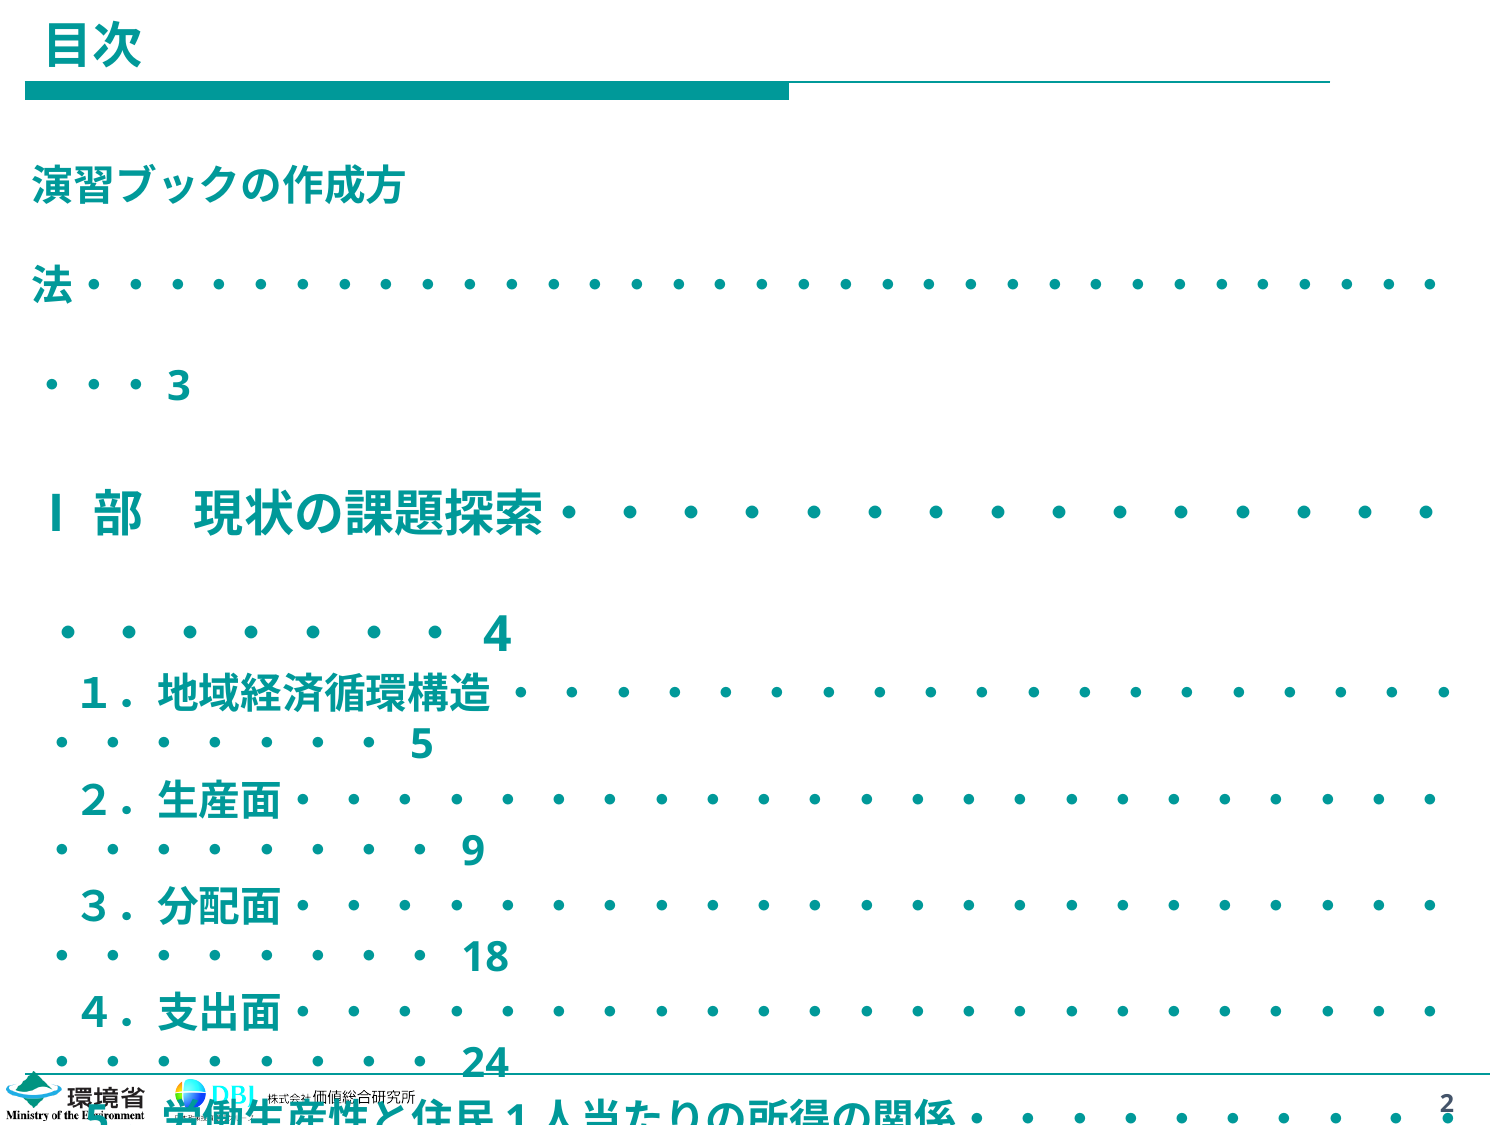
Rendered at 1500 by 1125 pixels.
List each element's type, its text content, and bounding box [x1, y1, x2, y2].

text_box 演習ブックの作成方法・・・・・・・・・・・・・・・・・・・・・・・・・・・・・・・・・・・・3 Ⅰ部 現状の課題探索・ ・ ・ ・ ・ ・ ・ ・ ・ ・ ・ ・ ・ ・ ・ ・ ・ ・ ・ ・ ・ ・ 4 １．地域経済循環構造 ・ ・ ・ ・ ・ ・ ・ ・ ・ ・ ・ ・ ・ ・ ・ ・ ・ ・ ・ ・ ・ ・ ・ ・ ・ ・ 5 ２．生産面・ ・ ・ ・ ・ ・ ・ ・ ・ ・ ・ ・ ・ ・ ・ ・ ・ ・ ・ ・ ・ ・ ・ ・ ・ ・ ・ ・ ・ ・ ・ 9 ３．分配面・ ・ ・ ・ ・ ・ ・ ・ ・ ・ ・ ・ ・ ・ ・ ・ ・ ・ ・ ・ ・ ・ ・ ・ ・ ・ ・ ・ ・ ・ ・ 18 ４．支出面・ ・ ・ ・ ・ ・ ・ ・ ・ ・ ・ ・ ・ ・ ・ ・ ・ ・ ・ ・ ・ ・ ・ ・ ・ ・ ・ ・ ・ ・ ・ 24 5．労働生産性と住民1人当たりの所得の関係・ ・ ・ ・ ・ ・ ・ ・ ・ ・ ・ ・ ・ ・ ・ 28 Ⅱ部 地域の長所、短所、施策の方向性の検討・ ・ ・ ・ ・ ・ ・ ・ ・ 32 １．施策の方向性の検討のための長所、短所の抽出 ・ ・ ・ ・ ・ ・ ・ ・ ・ ・ ・ ・ 33 ２．施策の方向性の検討・ ・ ・ ・ ・ ・ ・ ・ ・ ・ ・ ・ ・ ・ ・ ・ ・ ・ ・ ・ ・ ・ ・ 41 [17, 101, 1500, 1000]
slide_number 2 [1393, 1079, 1500, 1122]
picture [171, 1075, 419, 1125]
picture [2, 1071, 148, 1125]
title 目次 [27, 0, 1500, 82]
